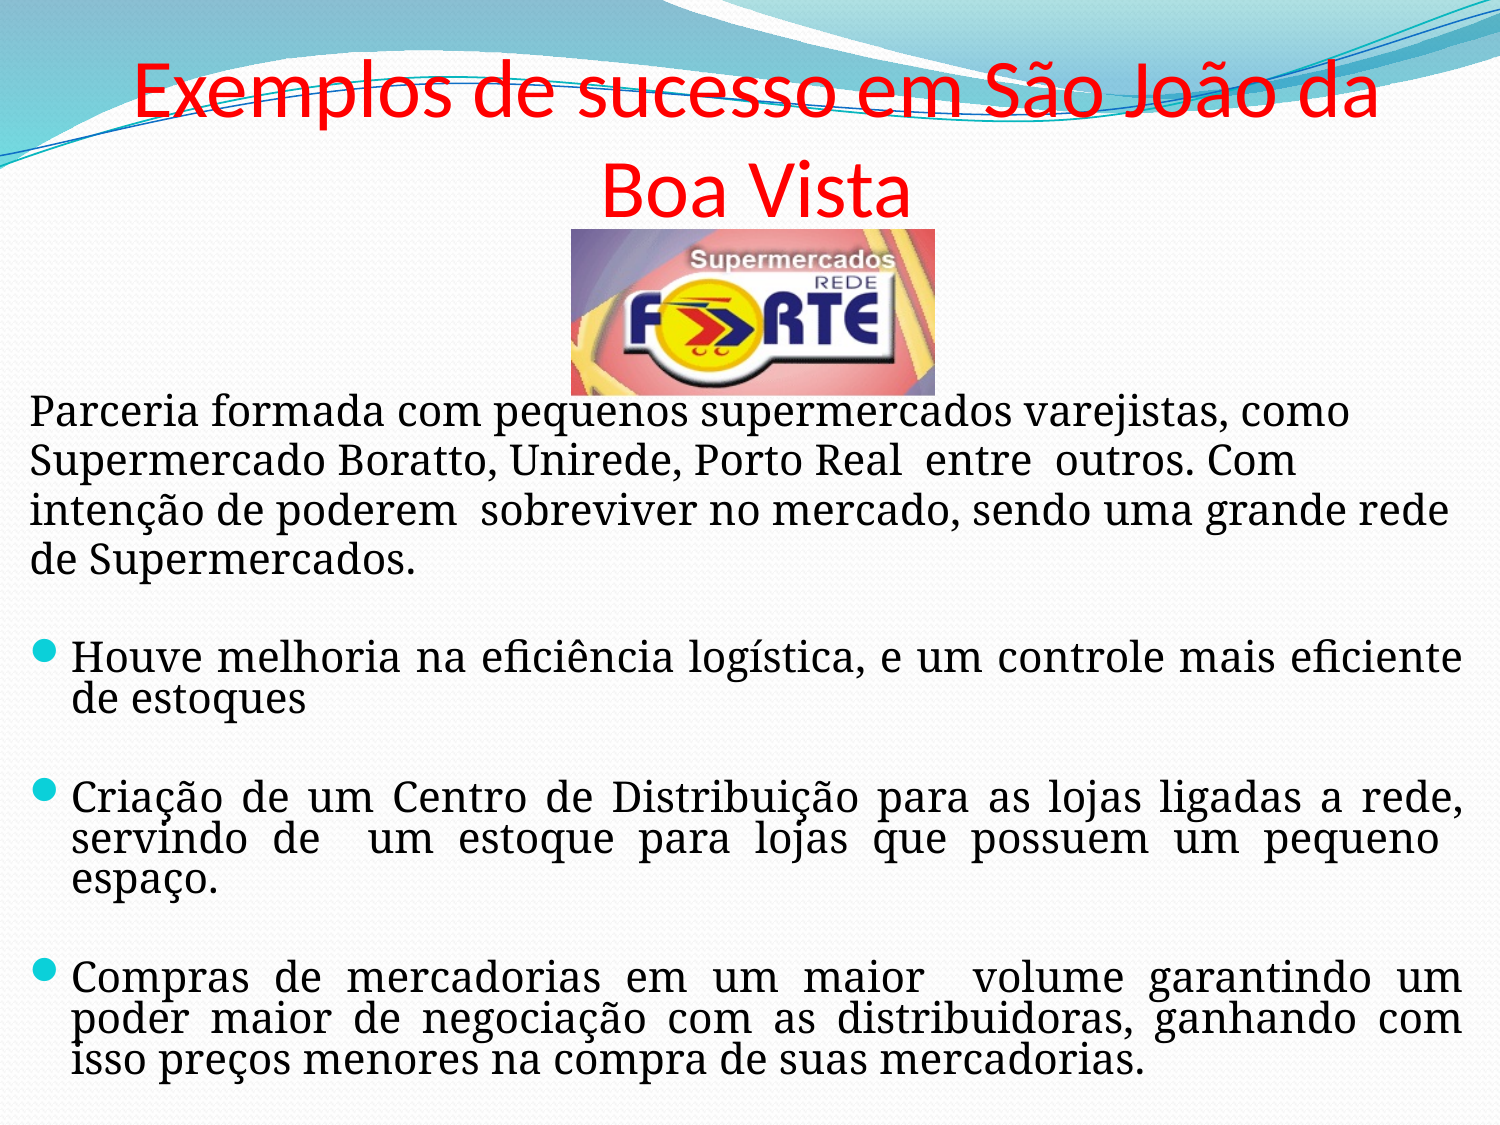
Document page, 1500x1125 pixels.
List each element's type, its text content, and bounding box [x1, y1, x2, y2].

title Exemplos de sucesso em São João da Boa Vista [81, 93, 1433, 235]
list Parceria formada com pequenos supermercados varejistas, como Supermercado Boratto, Unirede, Porto Real entre outros. Com intenção de poderem sobreviver no mercado, sendo uma grande rede de Supermercados. Houve melhoria na eficiência logística, e um controle mais eficiente de estoques Criação de um Centro de Distribuição para as lojas ligadas a rede, servindo de um estoque para lojas que possuem um pequeno espaço. Compras de mercadorias em um maior volume garantindo um poder maior de negociação com as distribuidoras, ganhando com isso preços menores na compra de suas mercadorias. [14, 385, 1480, 1095]
picture [571, 229, 935, 398]
